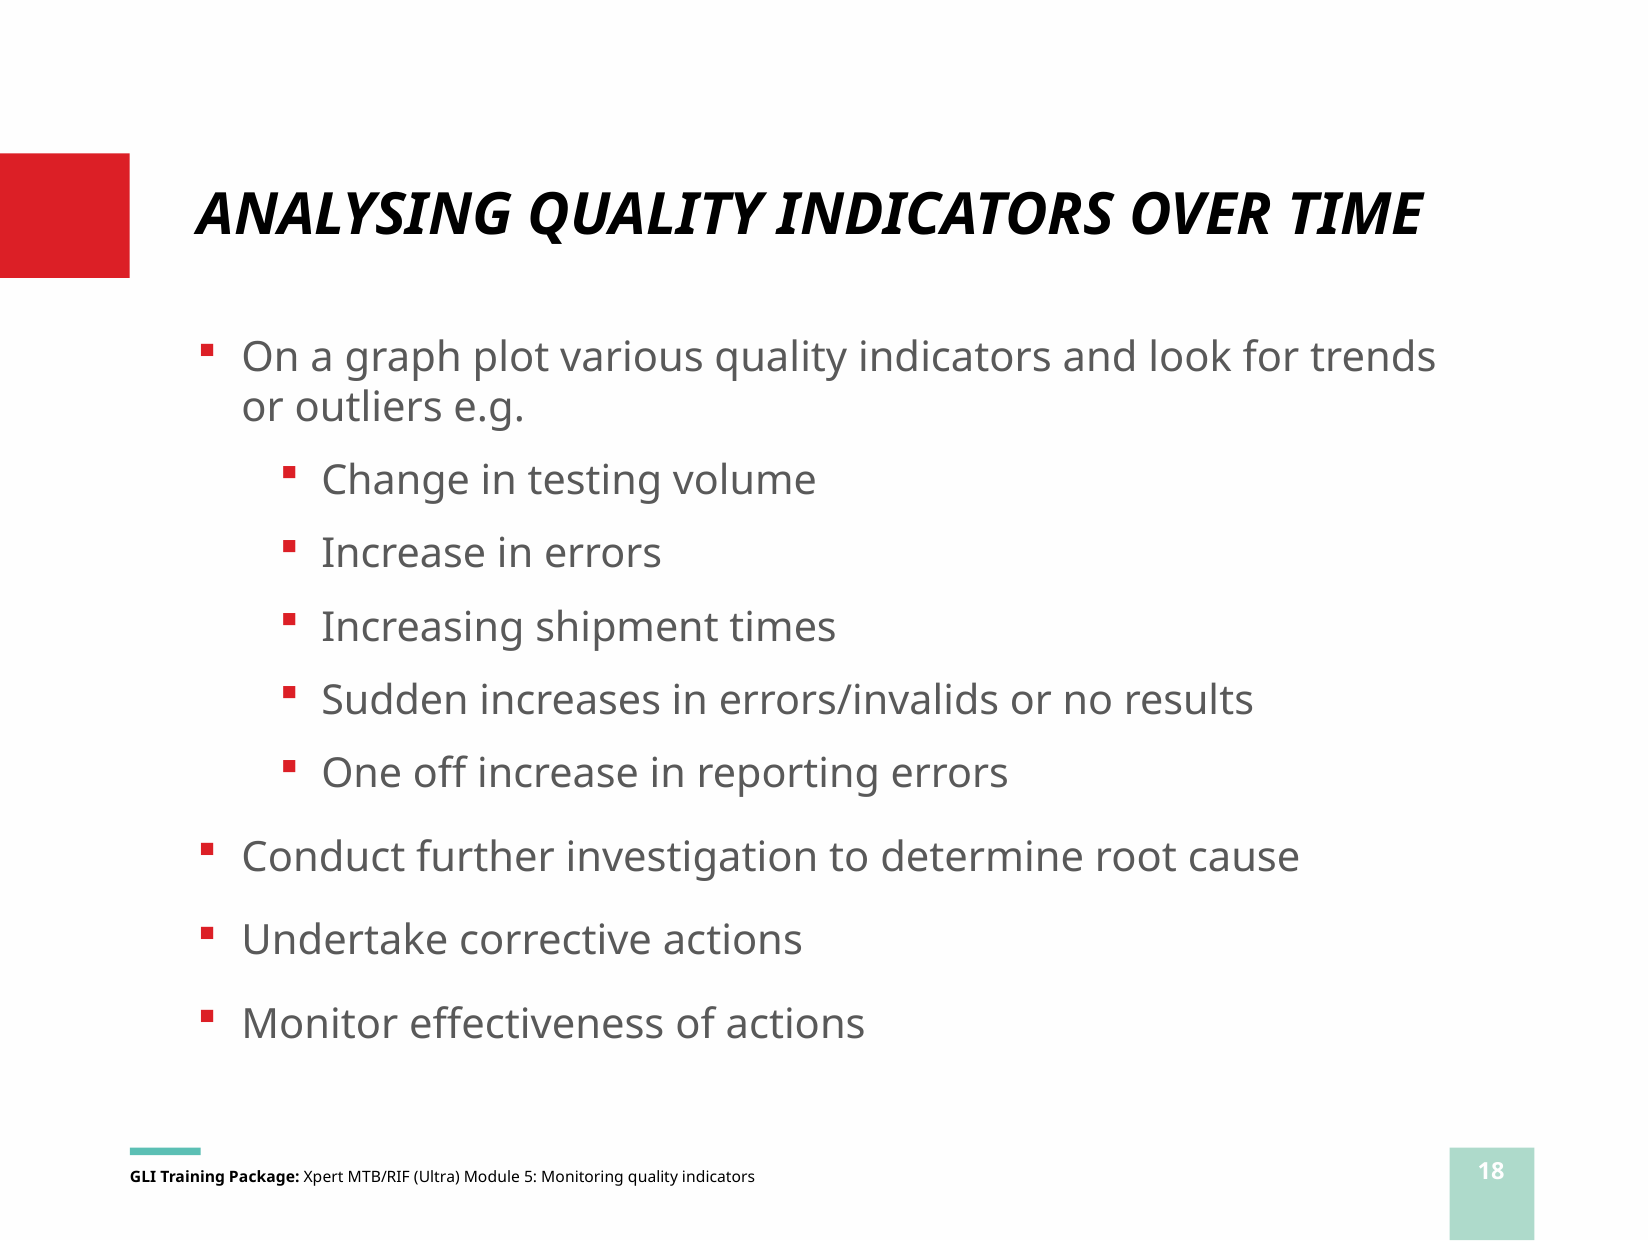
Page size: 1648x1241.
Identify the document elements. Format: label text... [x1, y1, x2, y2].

title ANALYSING QUALITY INDICATORS OVER TIME [197, 153, 1450, 278]
list On a graph plot various quality indicators and look for trends or outliers e.g. Change in testing volume Increase in errors Increasing shipment times Sudden increases in errors/invalids or no results One off increase in reporting errors Conduct further investigation to determine root cause Undertake corrective actions Monitor effectiveness of actions [197, 330, 1450, 1087]
